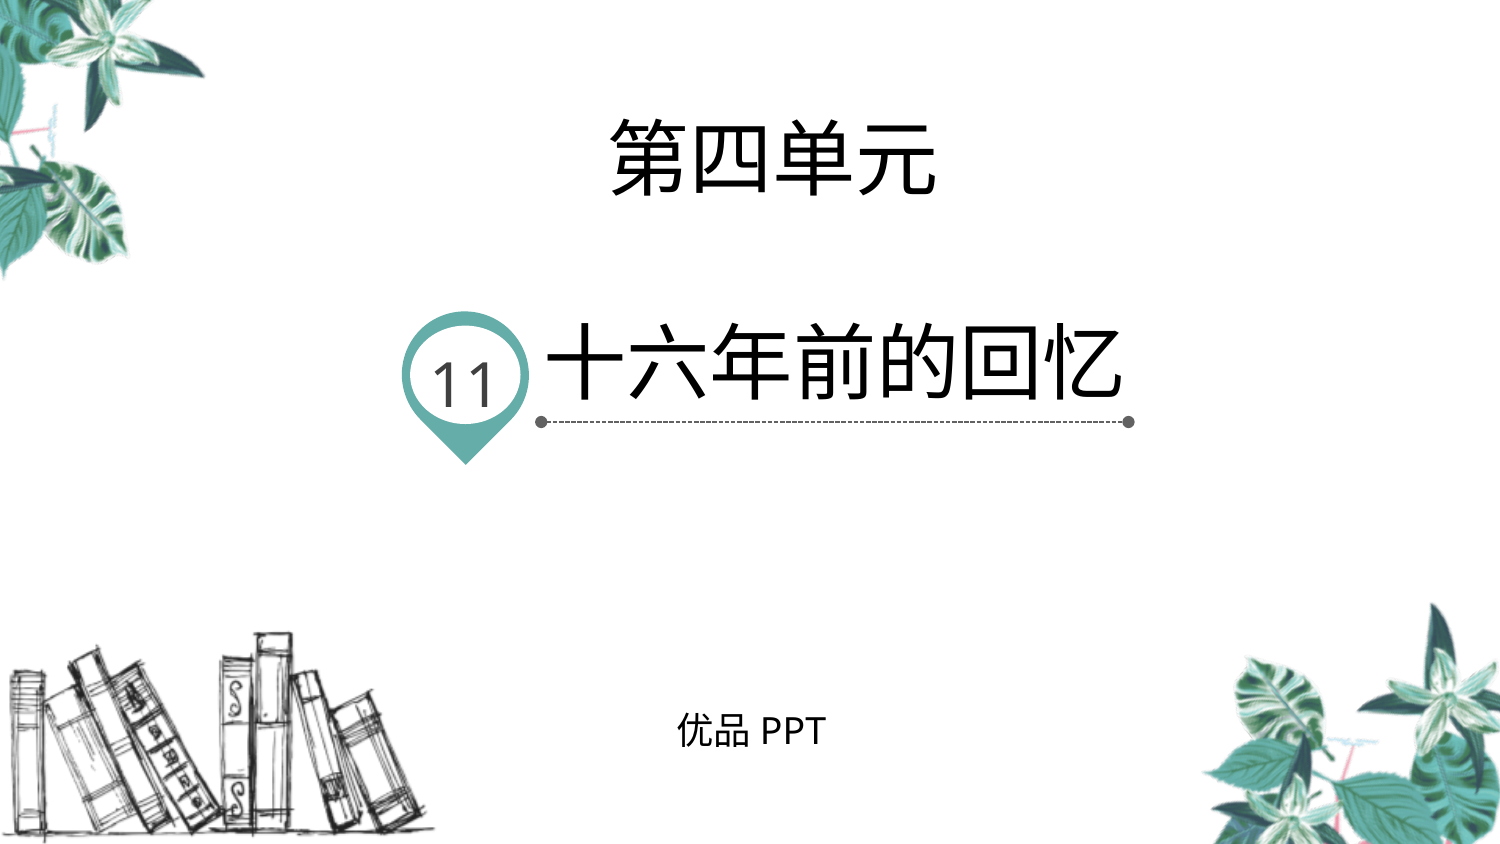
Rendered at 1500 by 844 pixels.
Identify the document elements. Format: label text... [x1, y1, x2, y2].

picture [0, 612, 454, 844]
picture [0, 0, 298, 381]
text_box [401, 310, 529, 439]
text_box 十六年前的回忆 [525, 305, 1145, 415]
text_box 第四单元 [591, 98, 954, 214]
text_box 优品PPT [2, 695, 1500, 760]
picture [1182, 509, 1500, 695]
picture [1106, 760, 1500, 844]
